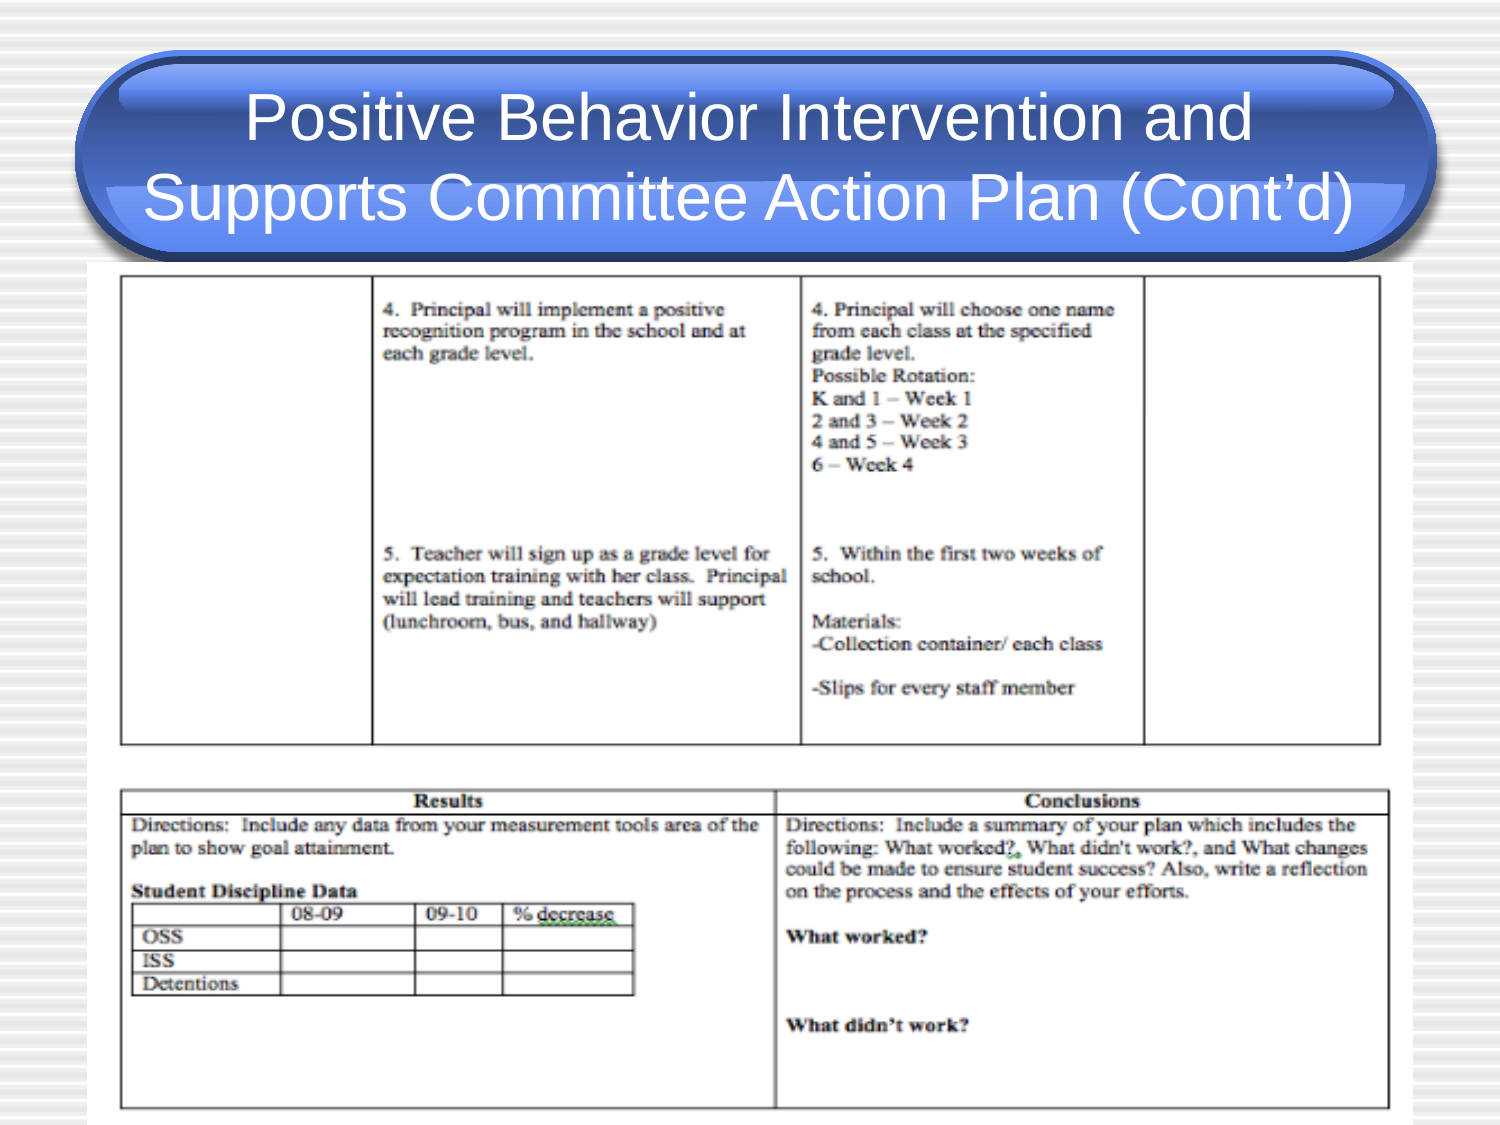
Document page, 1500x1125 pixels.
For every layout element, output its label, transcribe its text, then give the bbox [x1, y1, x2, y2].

title Positive Behavior Intervention and Supports Committee Action Plan (Cont’d) [112, 60, 1388, 249]
picture [0, 0, 1500, 1125]
